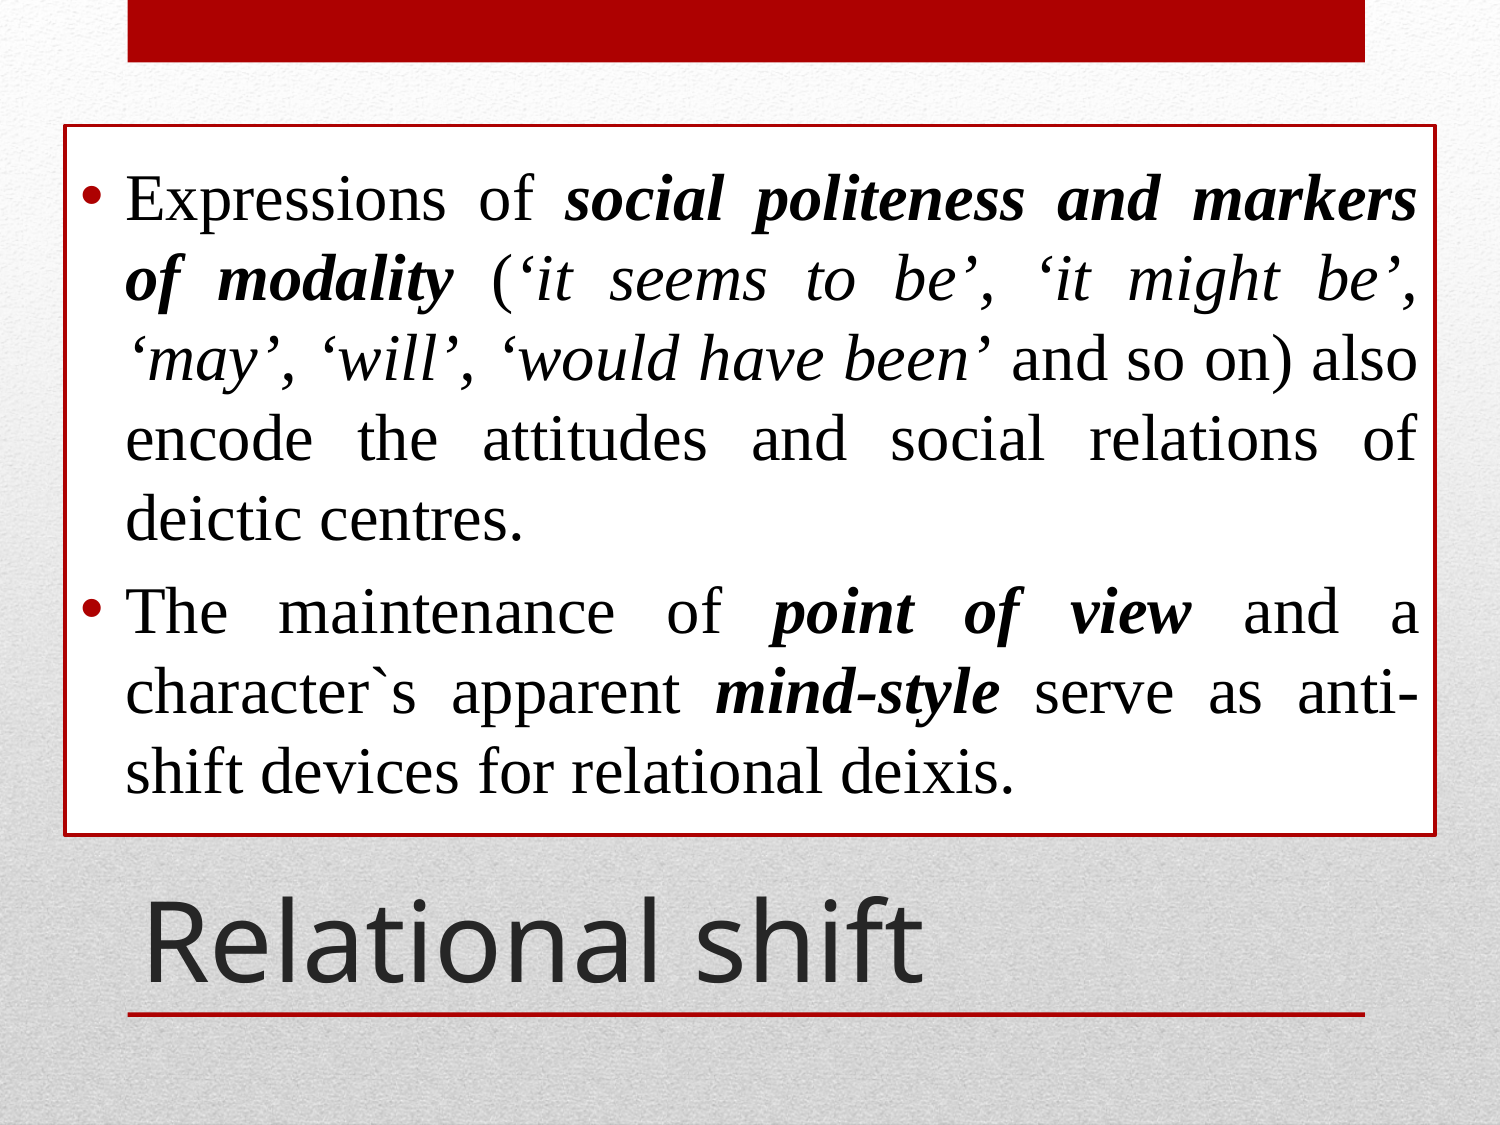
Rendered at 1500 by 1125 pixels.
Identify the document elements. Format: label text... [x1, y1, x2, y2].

title Relational shift [125, 837, 1238, 1013]
list Expressions of social politeness and markers of modality (‘it seems to be’, ‘it might be’, ‘may’, ‘will’, ‘would have been’ and so on) also encode the attitudes and social relations of deictic centres. The maintenance of point of view and a character`s apparent mind-style serve as anti-shift devices for relational deixis. [63, 124, 1437, 837]
